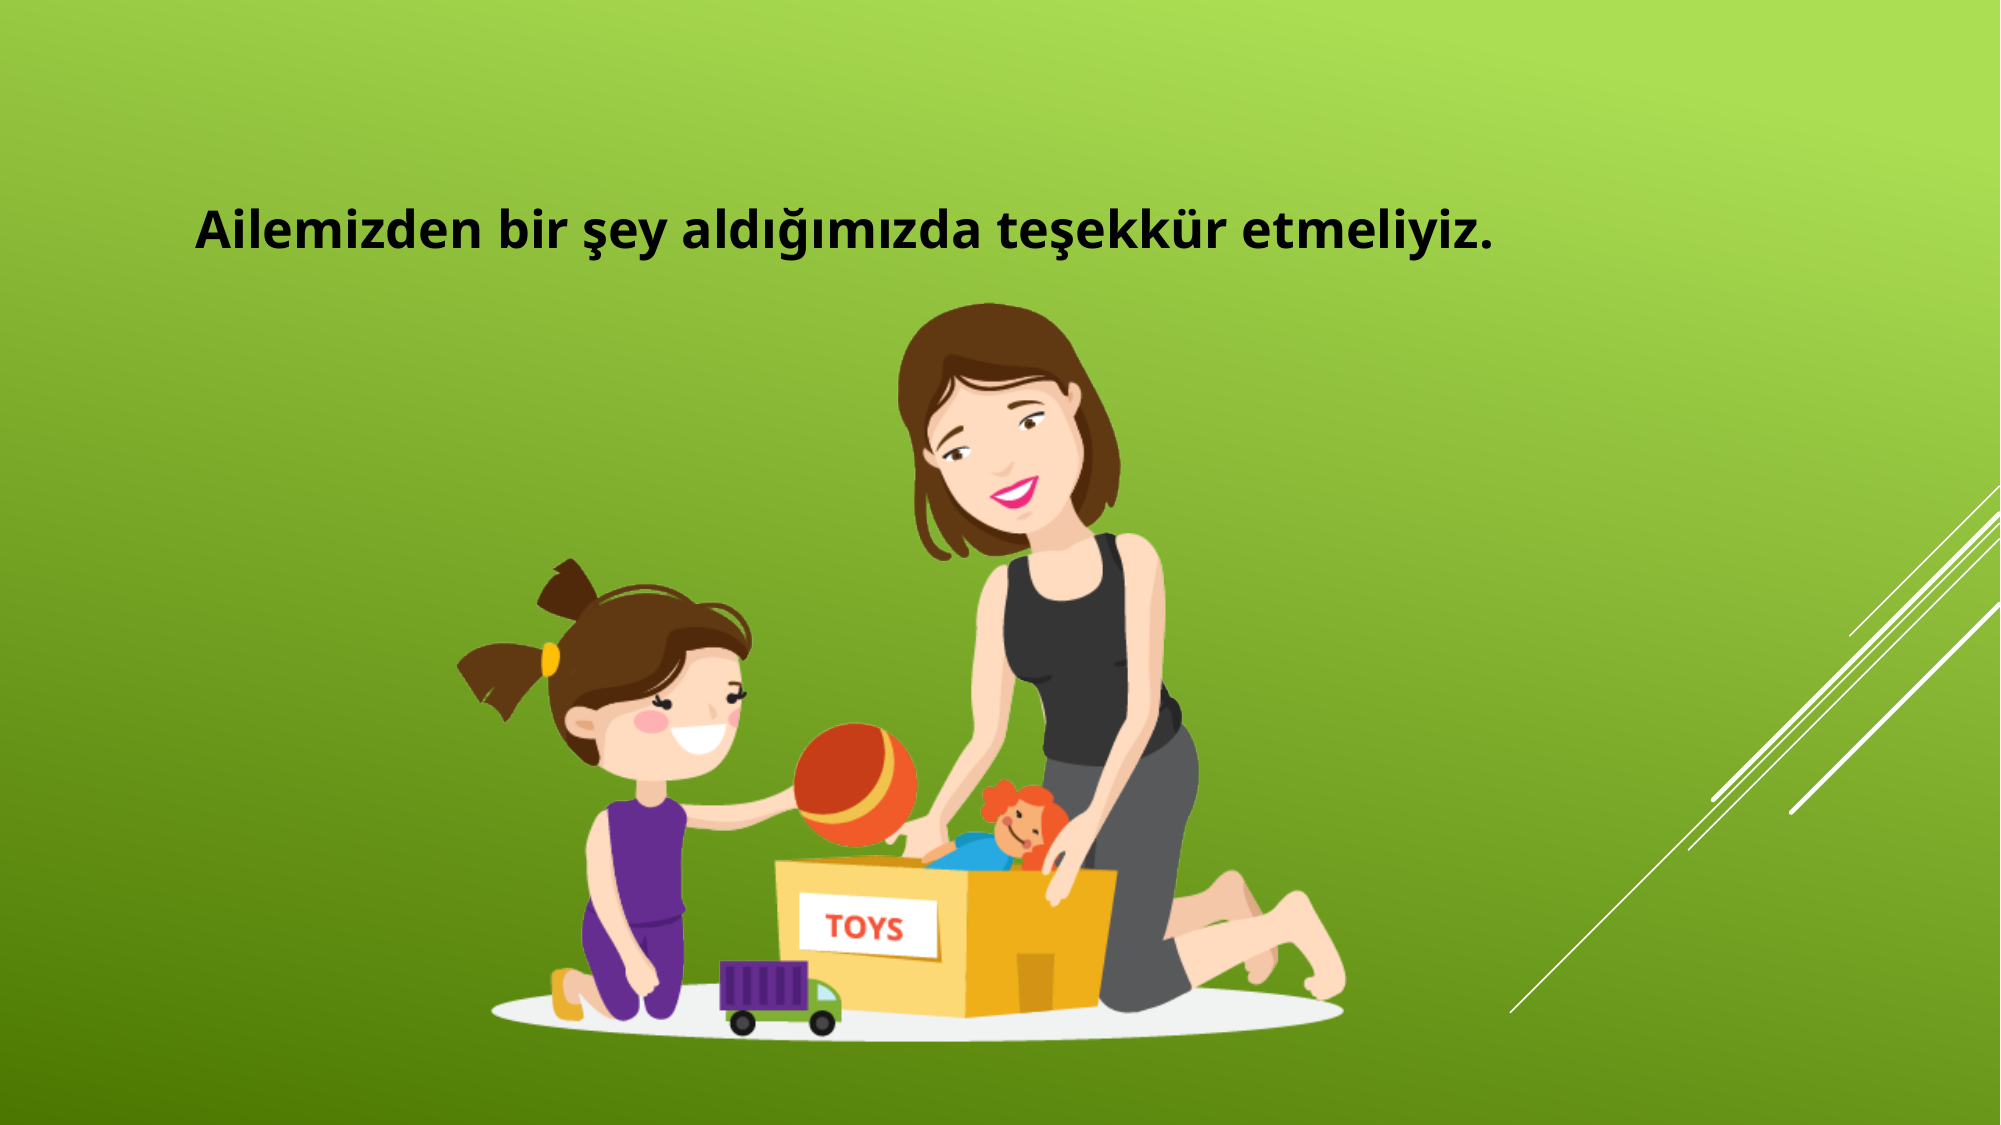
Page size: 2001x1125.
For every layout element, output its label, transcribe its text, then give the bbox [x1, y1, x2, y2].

picture [457, 227, 1347, 1118]
list Ailemizden bir şey aldığımızda teşekkür etmeliyiz. [180, 107, 1581, 348]
